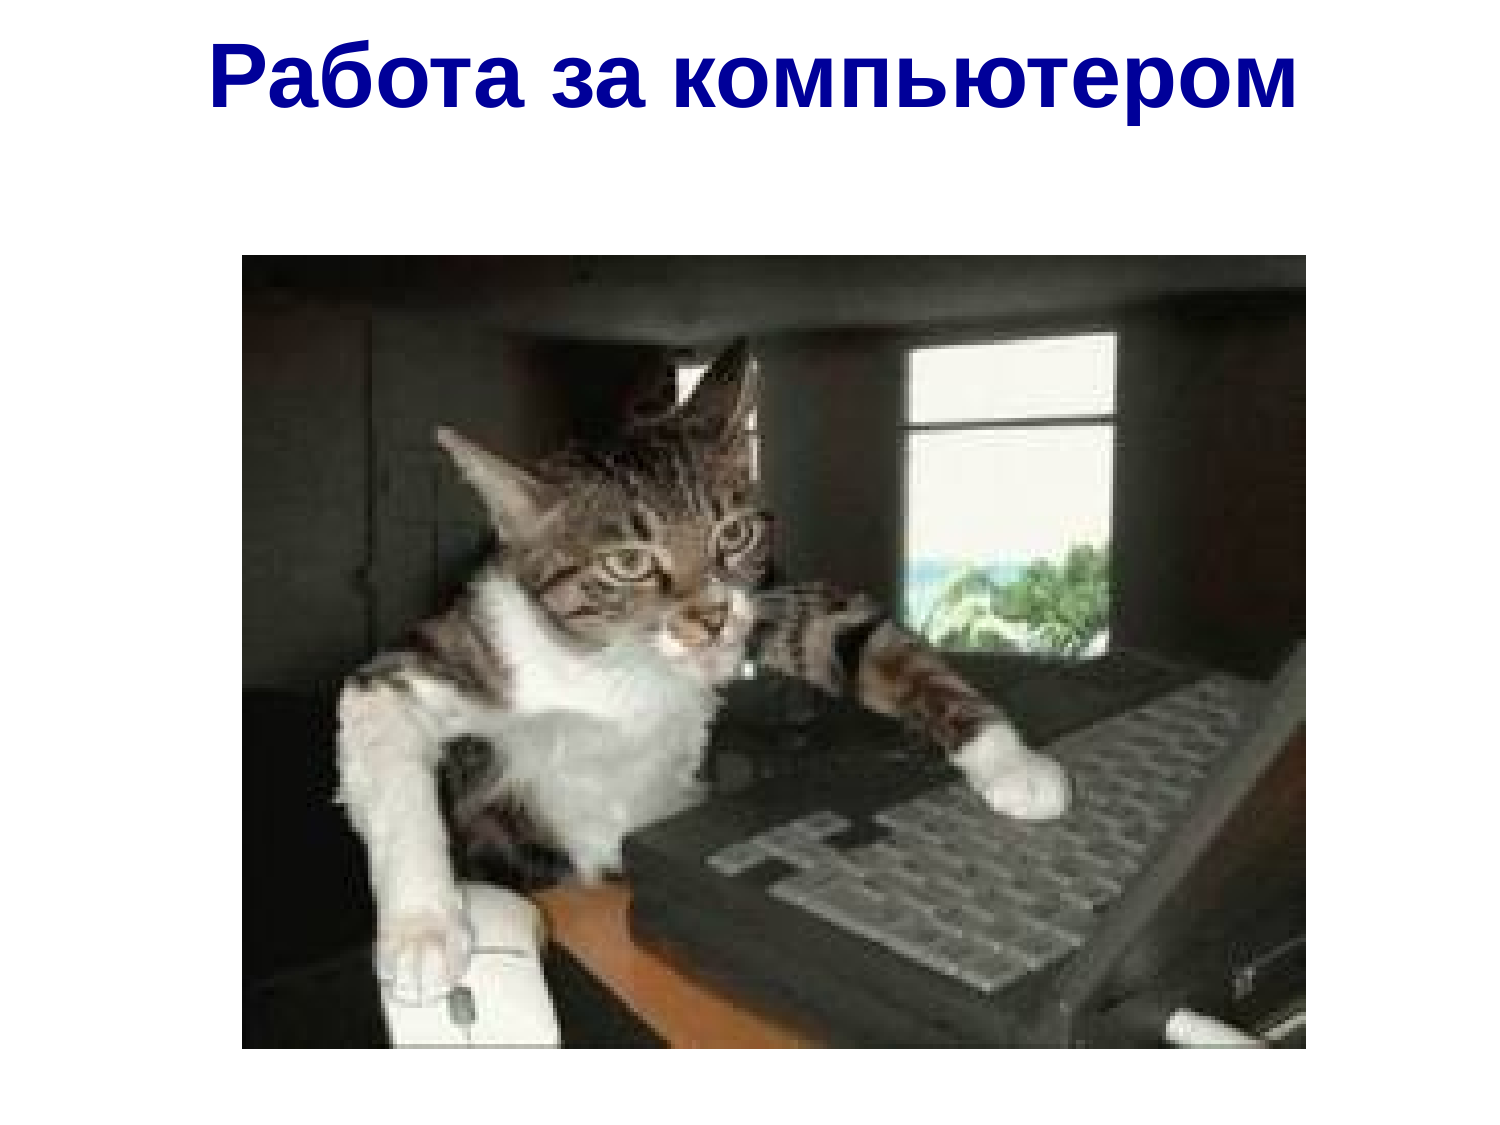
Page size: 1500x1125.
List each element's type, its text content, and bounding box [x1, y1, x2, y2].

title Работа за компьютером [79, 0, 1430, 142]
picture [241, 255, 1306, 1049]
